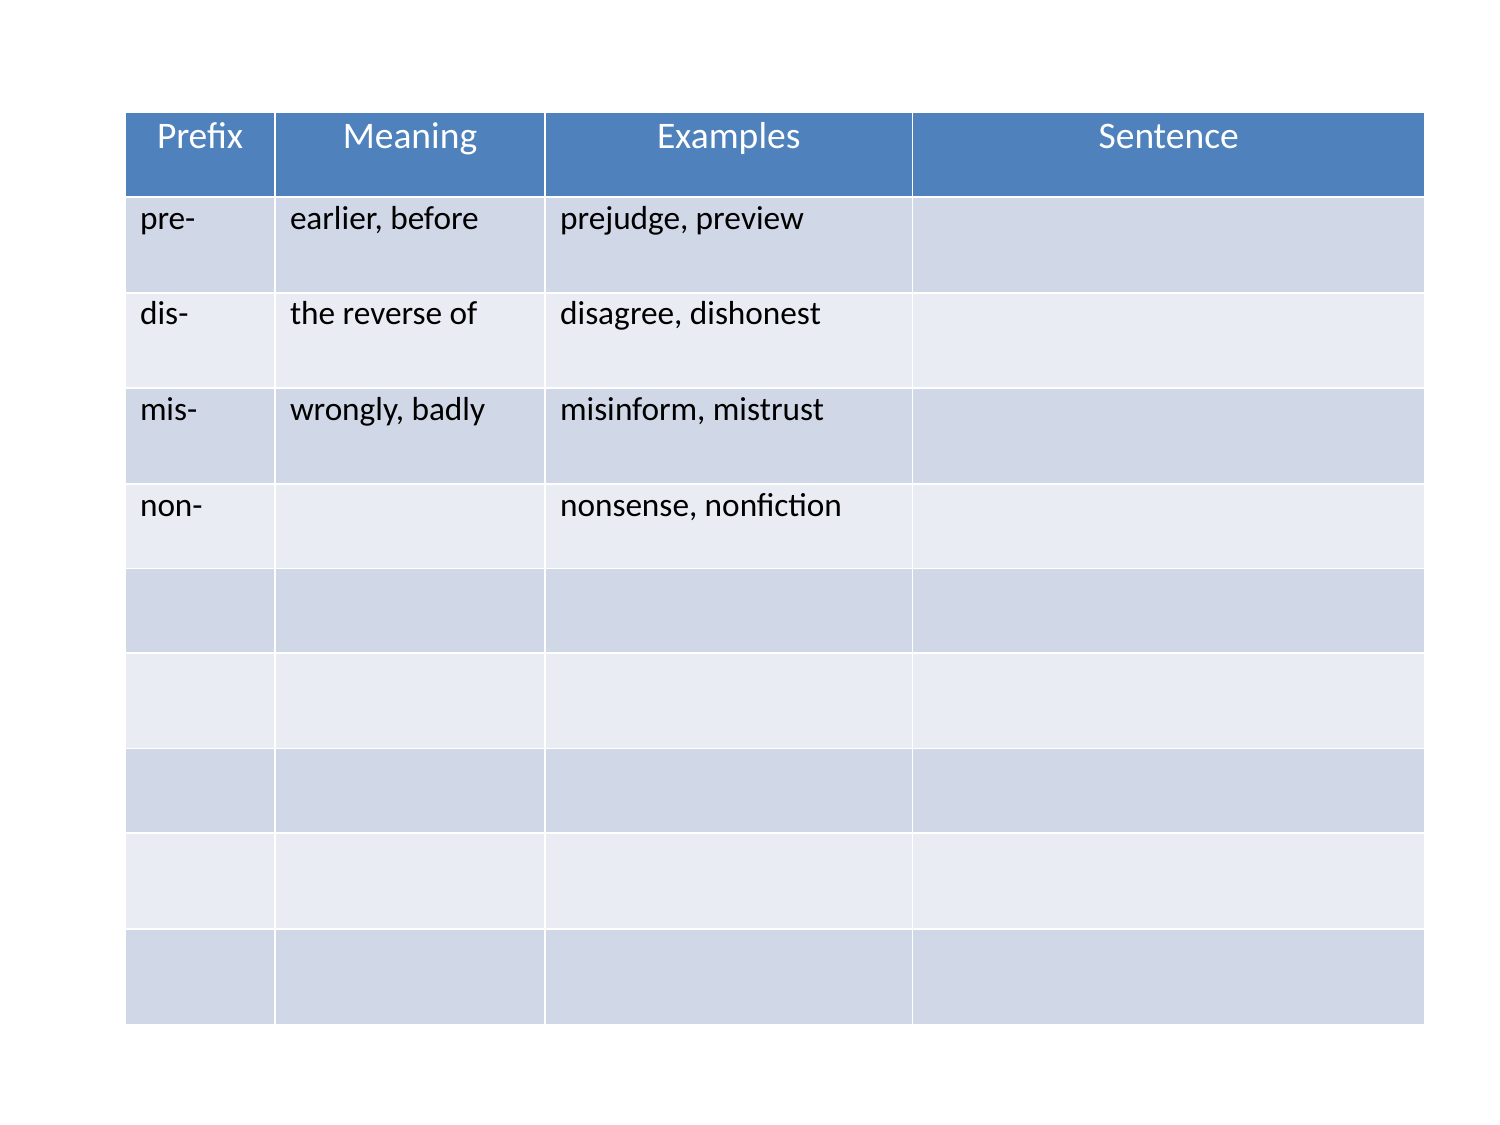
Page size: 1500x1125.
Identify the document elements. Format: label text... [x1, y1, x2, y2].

table_cell [546, 569, 912, 652]
table_cell pre- [126, 198, 274, 292]
table_header Meaning [276, 113, 544, 196]
table_cell [913, 389, 1424, 483]
table_cell wrongly, badly [276, 389, 544, 483]
table_header Sentence [913, 113, 1424, 196]
table_cell [276, 654, 544, 748]
table_cell [126, 749, 274, 832]
table_cell prejudge, preview [546, 198, 912, 292]
table_cell dis- [126, 294, 274, 387]
table_cell [546, 749, 912, 832]
table_cell [913, 294, 1424, 387]
table_cell [126, 930, 274, 1024]
table_cell [913, 749, 1424, 832]
table_cell [276, 834, 544, 928]
table_cell [276, 485, 544, 568]
table_cell earlier, before [276, 198, 544, 292]
table_cell the reverse of [276, 294, 544, 387]
table_cell [546, 654, 912, 748]
table_header Prefix [126, 113, 274, 196]
table_cell [276, 569, 544, 652]
table_cell disagree, dishonest [546, 294, 912, 387]
table_cell [913, 569, 1424, 652]
table_cell non- [126, 485, 274, 568]
table_header Examples [546, 113, 912, 196]
table_cell [546, 930, 912, 1024]
table_cell [126, 654, 274, 748]
table_cell [546, 834, 912, 928]
table_cell [913, 834, 1424, 928]
table_cell [913, 654, 1424, 748]
table_cell [913, 485, 1424, 568]
table_cell nonsense, nonfiction [546, 485, 912, 568]
table_cell [913, 198, 1424, 292]
table_cell misinform, mistrust [546, 389, 912, 483]
table_cell [913, 930, 1424, 1024]
table_cell mis- [126, 389, 274, 483]
table_cell [276, 749, 544, 832]
table_cell [126, 569, 274, 652]
table_cell [276, 930, 544, 1024]
table_cell [126, 834, 274, 928]
